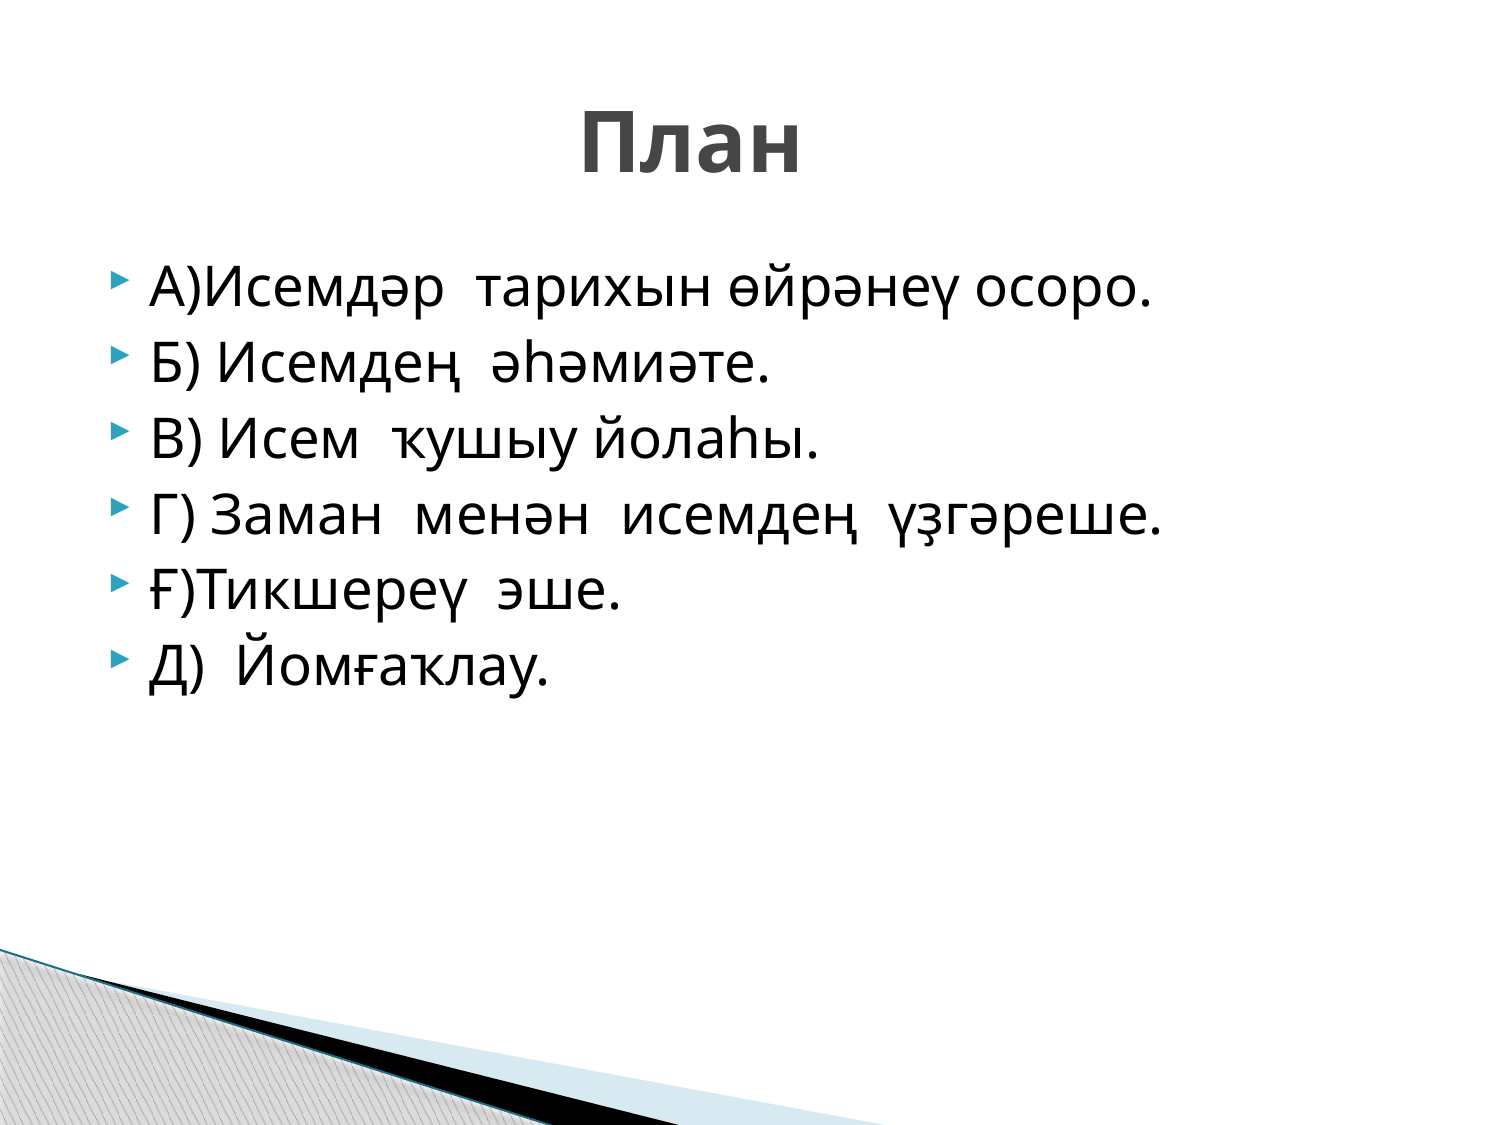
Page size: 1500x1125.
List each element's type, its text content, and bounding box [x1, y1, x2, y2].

list А)Исемдәр тарихын өйрәнеү осоро. Б) Исемдең әһәмиәте. В) Исем ҡушыу йолаһы. Г) Заман менән исемдең үҙгәреше. Ғ)Тикшереү эше. Д) Йомғаҡлау. [75, 243, 1425, 986]
title План [562, 45, 838, 233]
